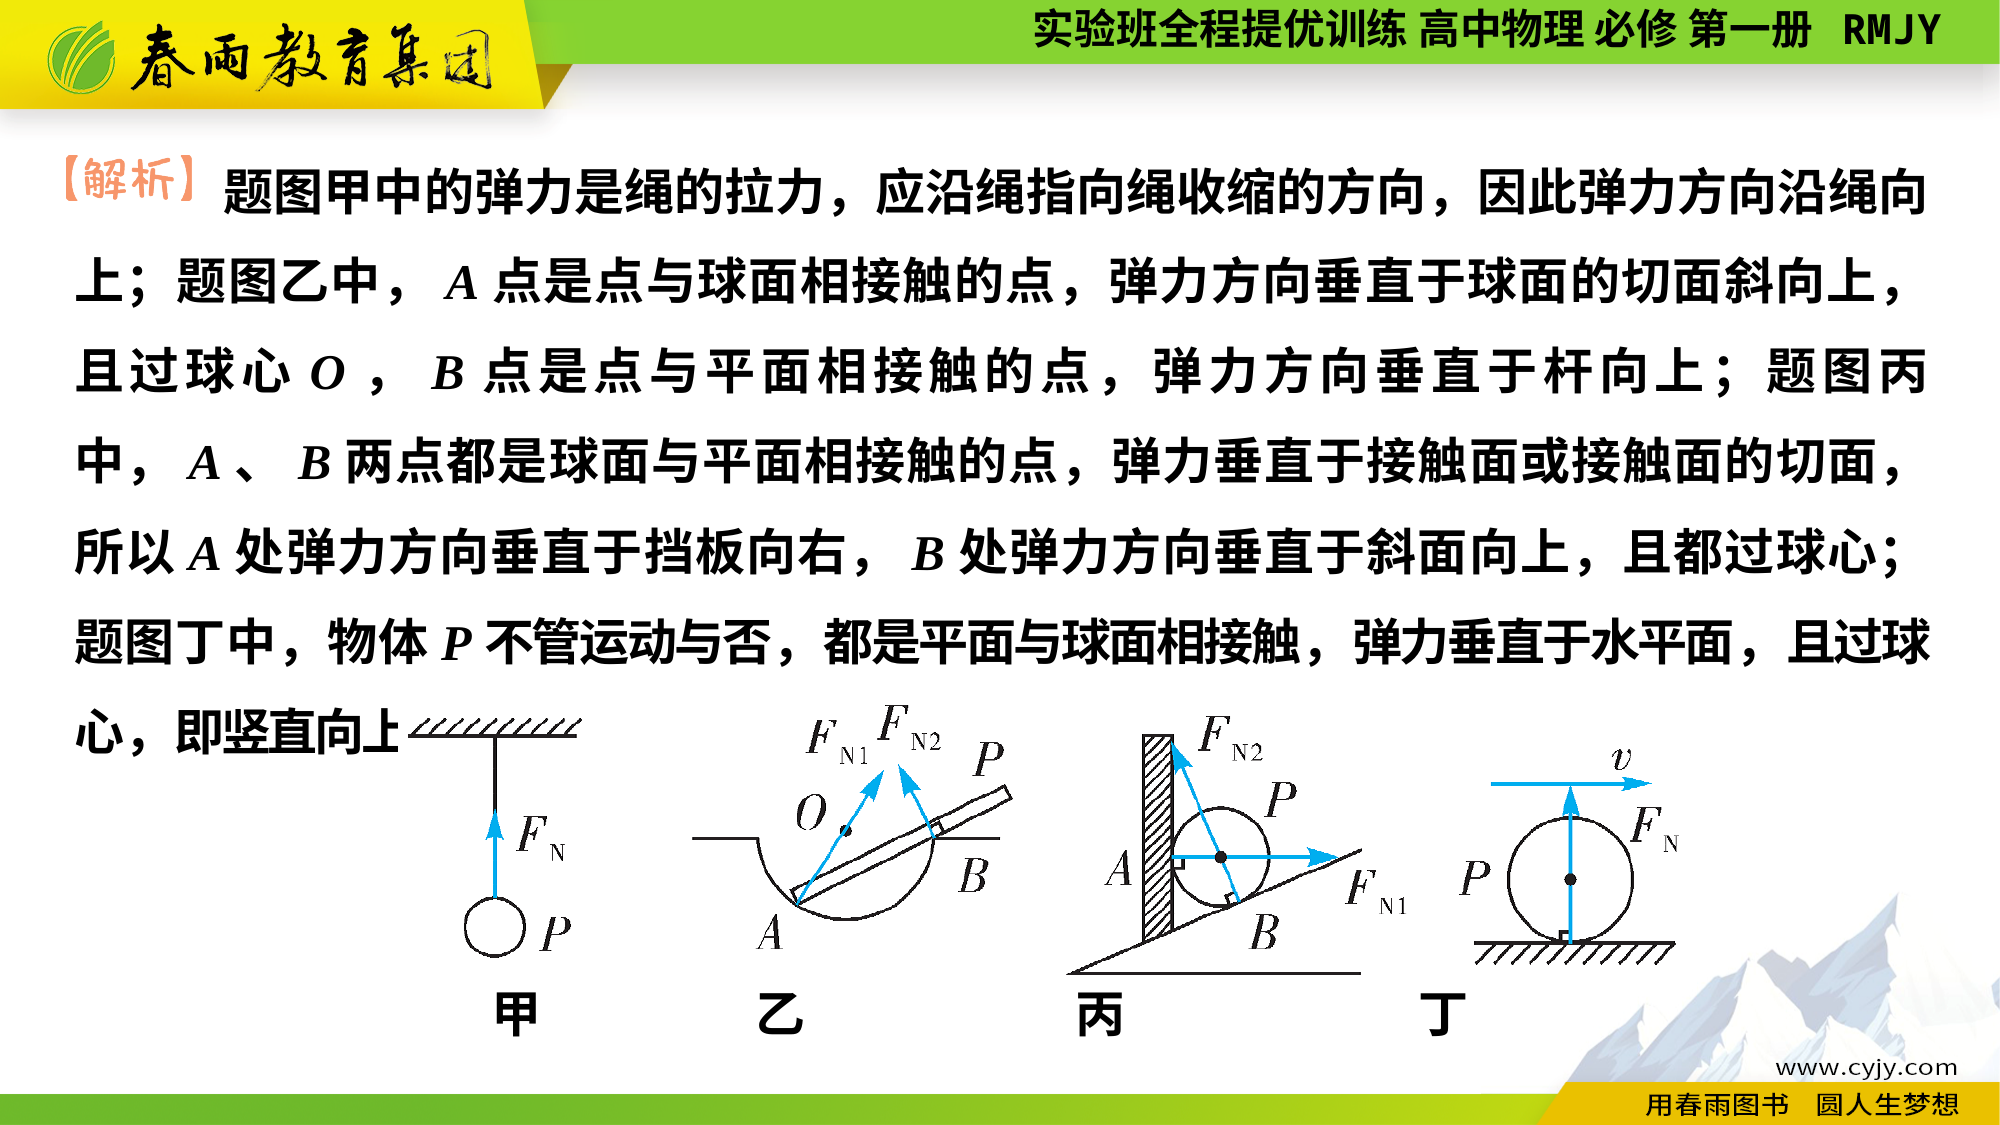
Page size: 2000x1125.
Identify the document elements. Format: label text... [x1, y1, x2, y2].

list 题图甲中的弹力是绳的拉力，应沿绳指向绳收缩的方向，因此弹力方向沿绳向上；题图乙中，A点是点与球面相接触的点，弹力方向垂直于球面的切面斜向上，且过球心O，B点是点与平面相接触的点，弹力方向垂直于杆向上；题图丙中，A、B两点都是球面与平面相接触的点，弹力垂直于接触面或接触面的切面，所以A处弹力方向垂直于挡板向右，B处弹力方向垂直于斜面向上，且都过球心；题图丁中，物体P不管运动与否，都是平面与球面相接触，弹力垂直于水平面，且过球心，即竖直向上. [59, 122, 1944, 672]
text_box 甲 乙 丙 丁 [217, 975, 1664, 1050]
picture [0, 0, 2000, 1125]
